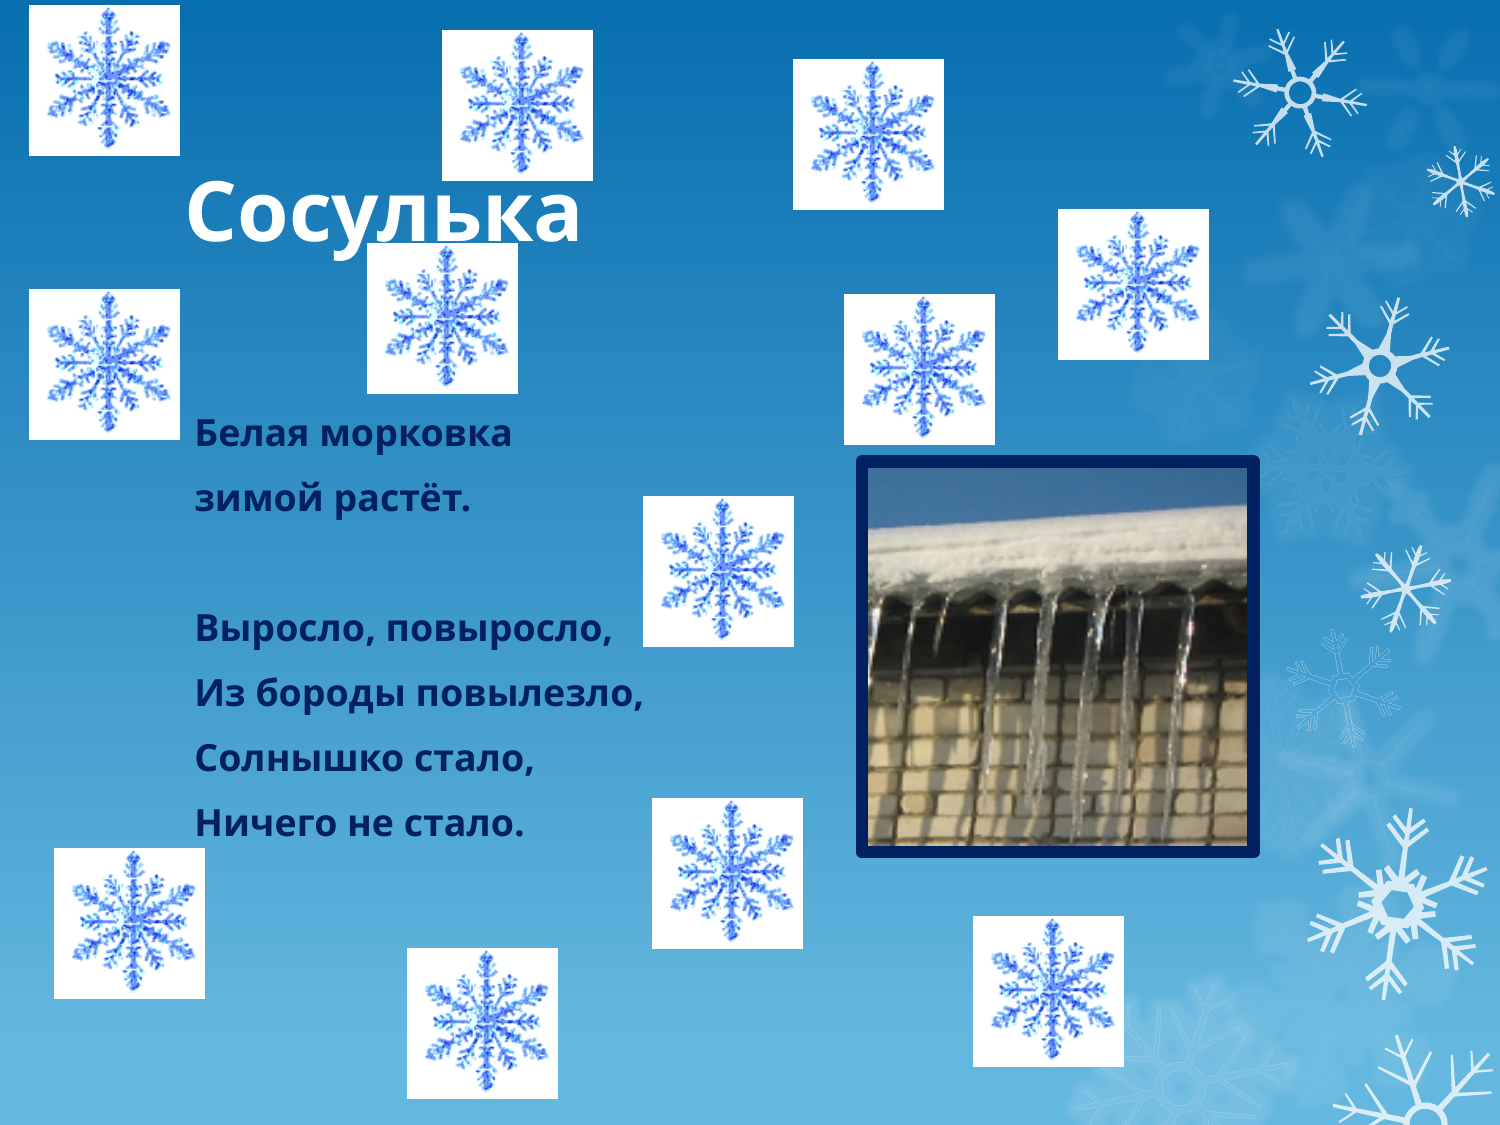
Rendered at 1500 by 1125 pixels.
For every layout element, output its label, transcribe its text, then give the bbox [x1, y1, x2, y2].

picture [442, 30, 594, 182]
picture [843, 293, 995, 445]
list Белая морковка зимой растёт. Выросло, повыросло, Из бороды повылезло, Солнышко стало, Ничего не стало. [179, 294, 749, 959]
picture [792, 58, 944, 210]
picture [28, 288, 180, 440]
picture [28, 5, 180, 157]
picture [53, 847, 205, 999]
title Сосулька [169, 132, 1339, 285]
picture [867, 467, 1248, 847]
picture [406, 948, 558, 1100]
picture [972, 916, 1124, 1068]
picture [1058, 208, 1210, 360]
picture [642, 495, 794, 647]
picture [652, 798, 804, 950]
picture [367, 242, 519, 394]
